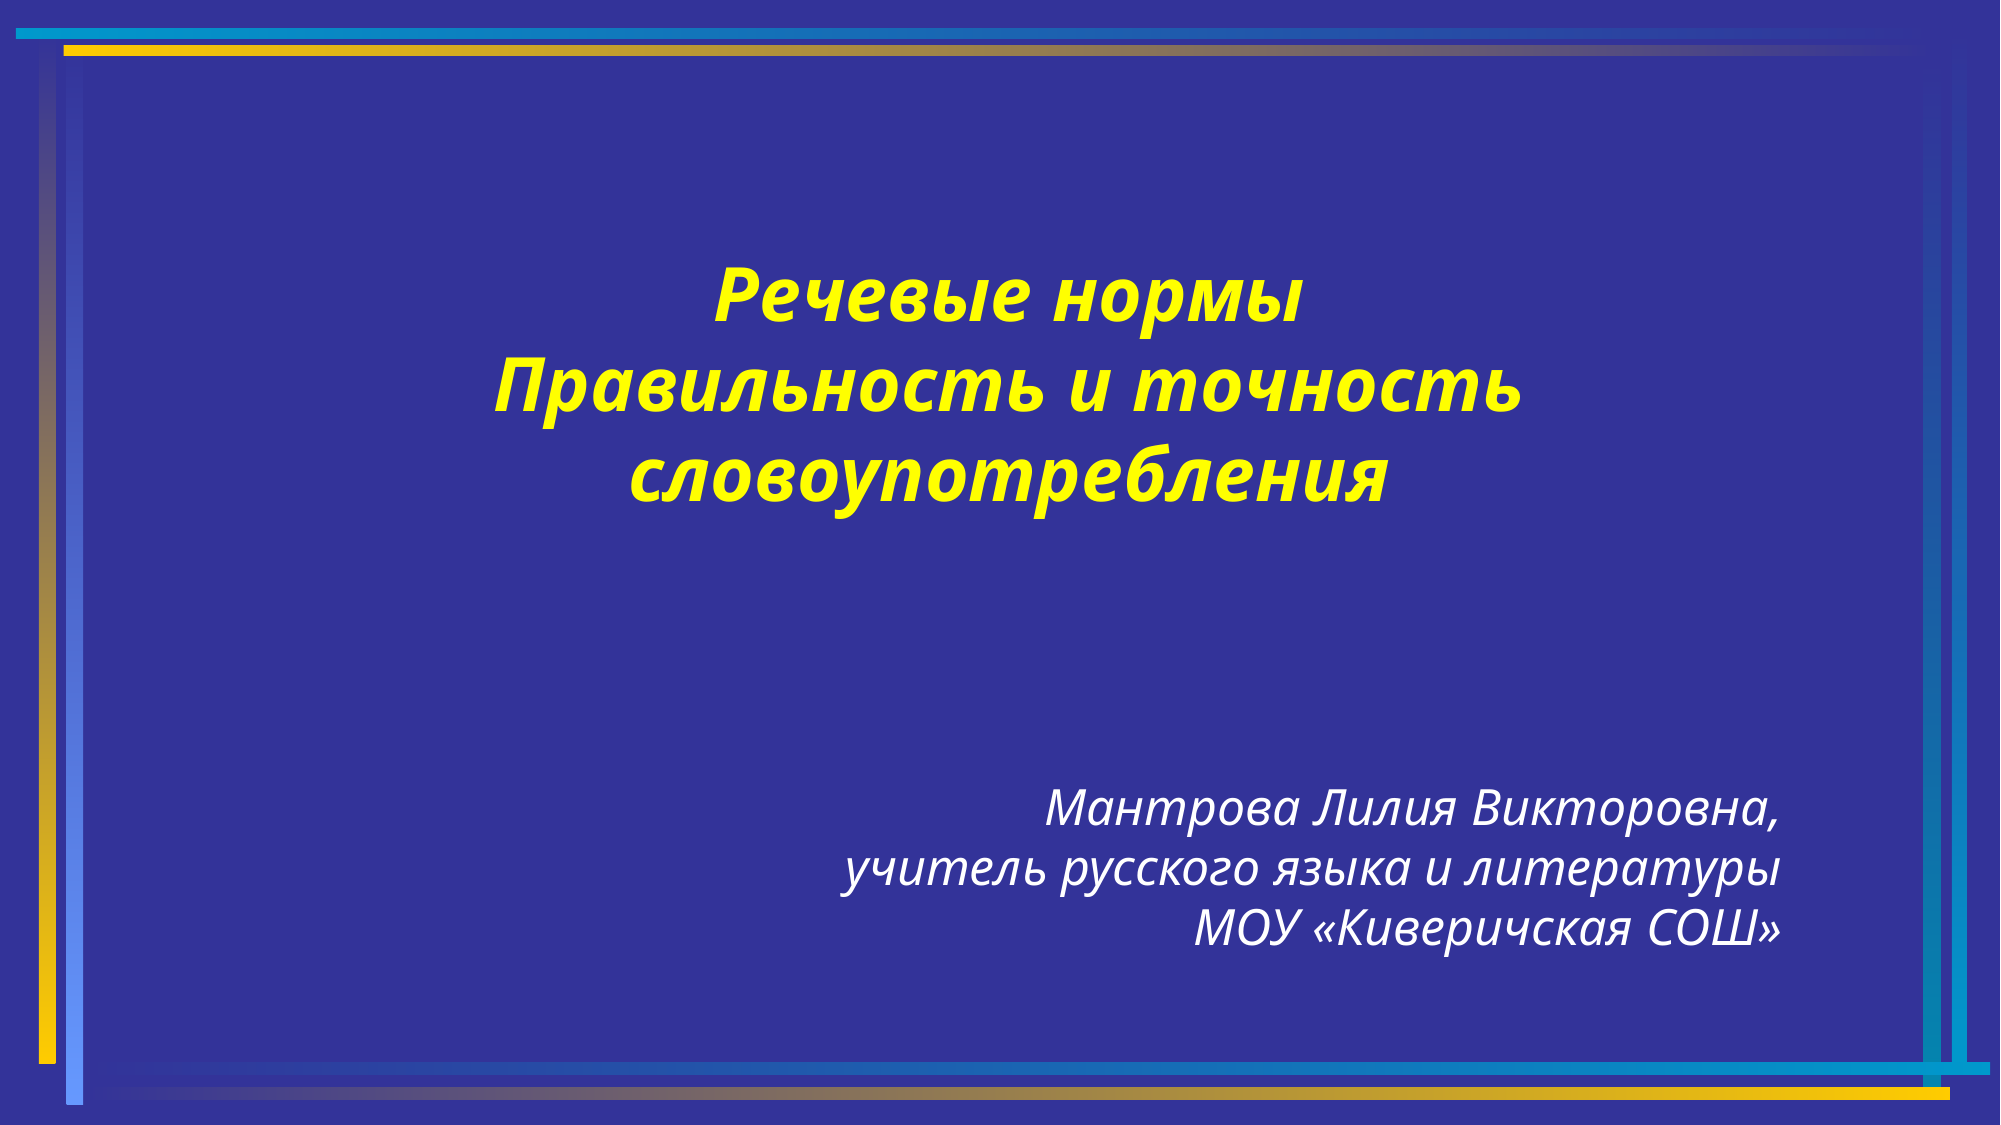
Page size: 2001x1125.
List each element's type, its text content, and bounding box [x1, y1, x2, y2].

picture [1545, 1062, 1552, 1075]
text_box Речевые нормы Правильность и точность словоупотребления [154, 239, 1865, 794]
text_box Мантрова Лилия Викторовна, учитель русского языка и литературы МОУ «Киверичская СОШ» [831, 794, 1797, 963]
